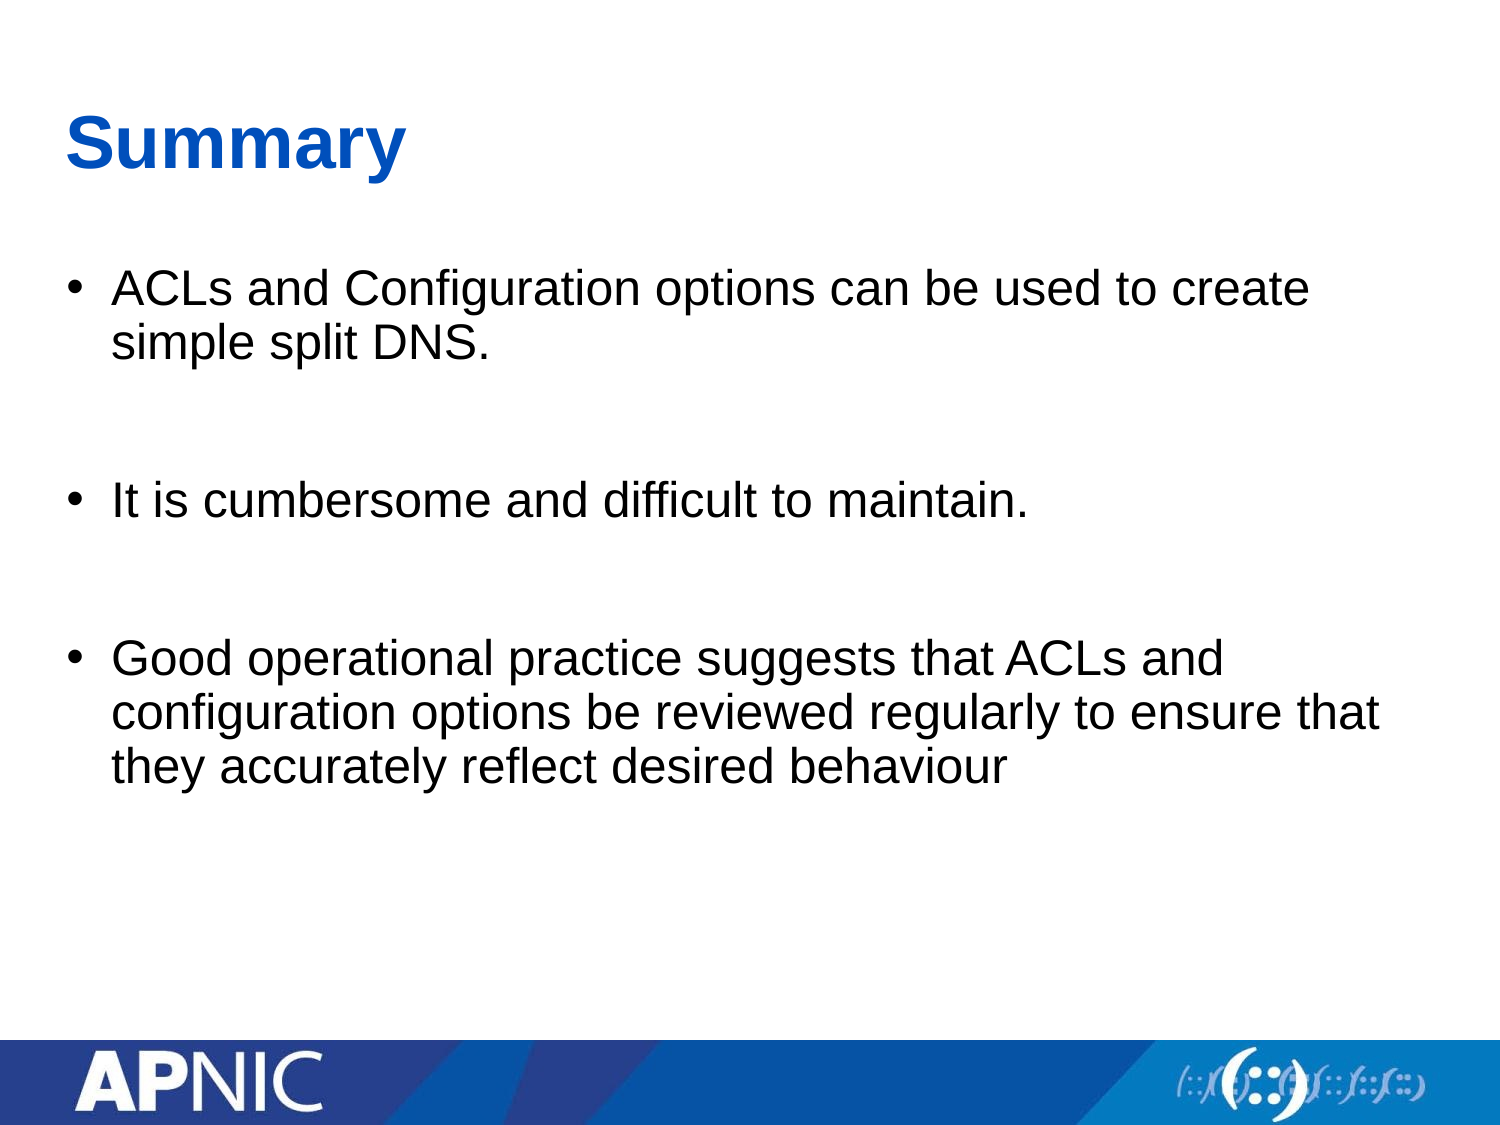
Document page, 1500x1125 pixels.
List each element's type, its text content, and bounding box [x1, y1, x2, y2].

picture [0, 1040, 1500, 1125]
title Summary [64, 45, 1436, 233]
list ACLs and Configuration options can be used to create simple split DNS. It is cumbersome and difficult to maintain. Good operational practice suggests that ACLs and configuration options be reviewed regularly to ensure that they accurately reflect desired behaviour [66, 262, 1437, 1012]
